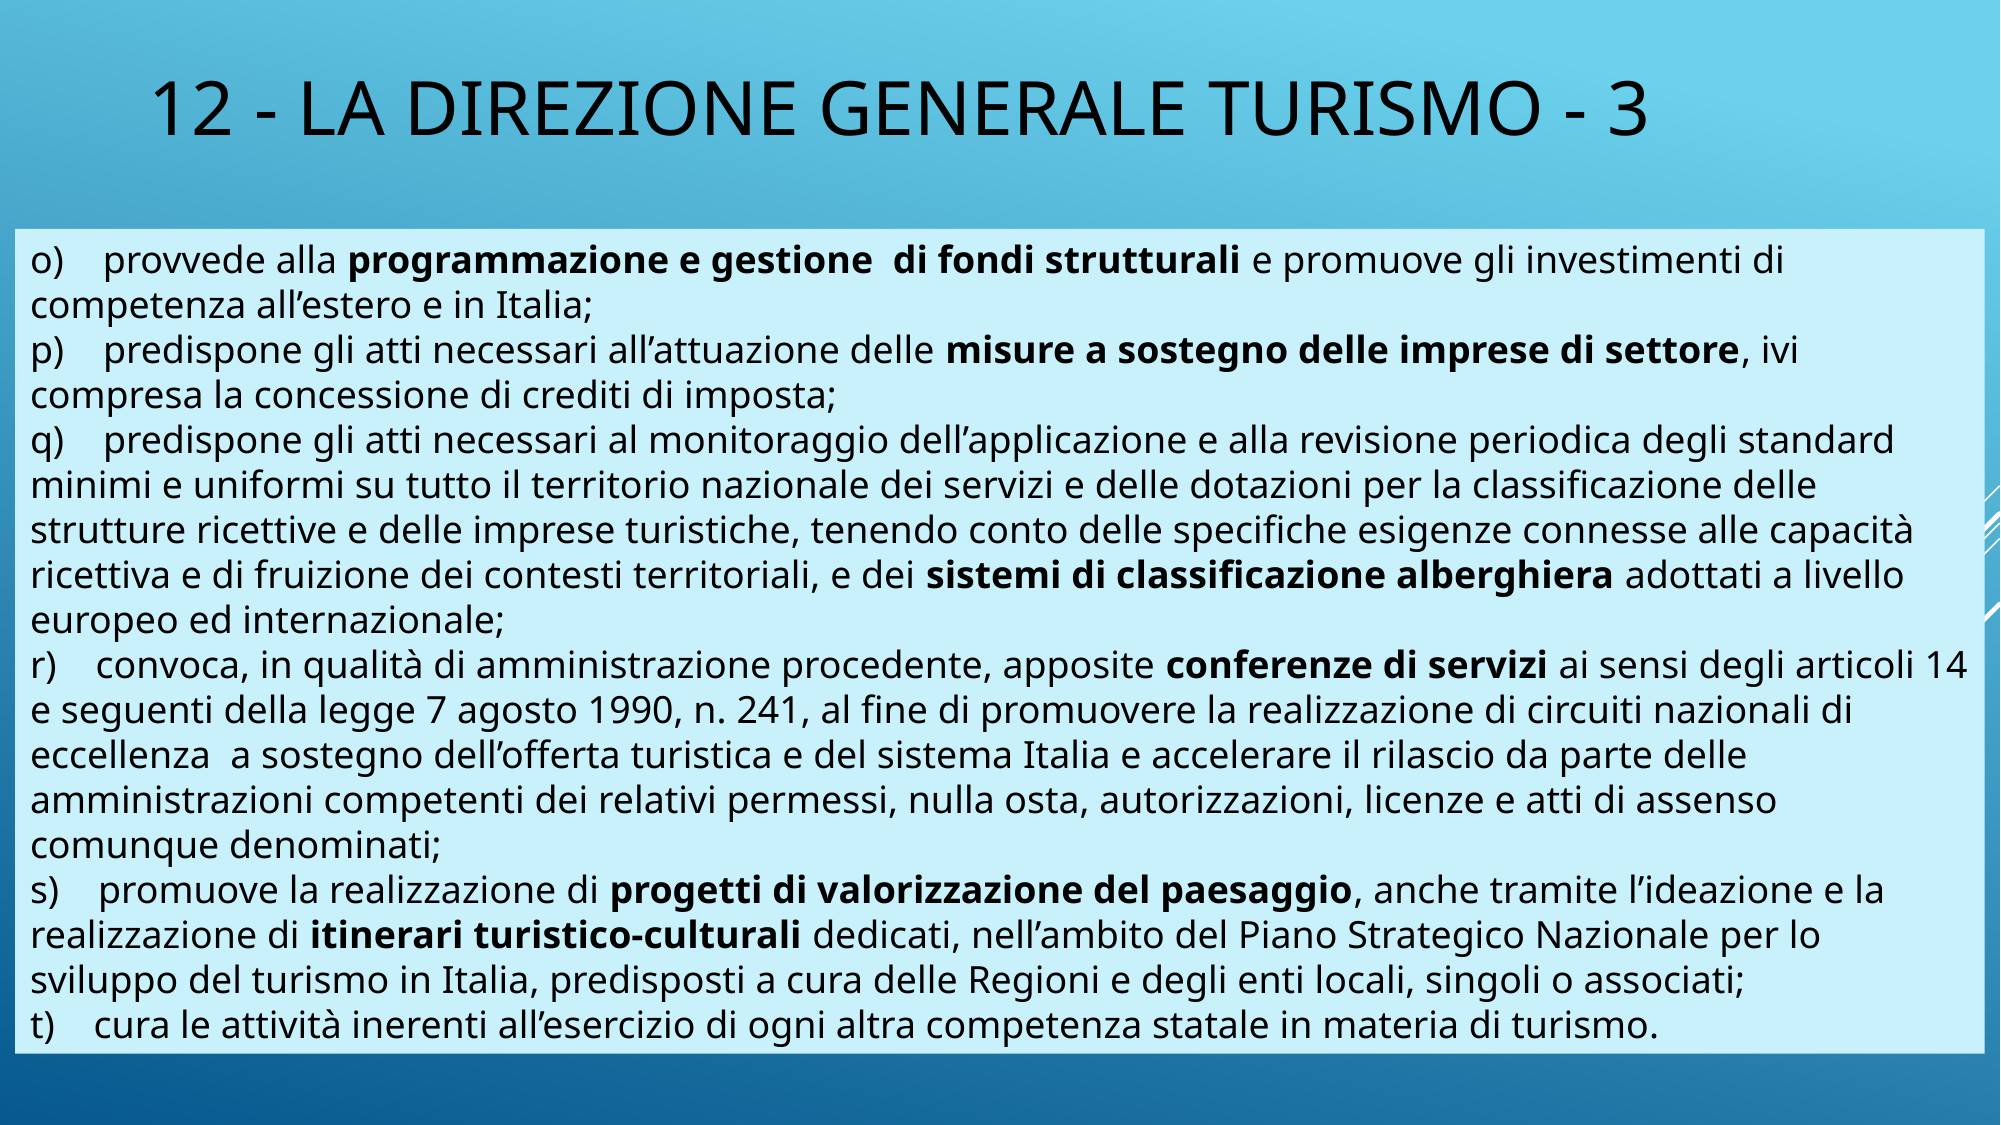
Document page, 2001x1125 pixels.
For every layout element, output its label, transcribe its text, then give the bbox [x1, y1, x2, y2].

title 12 - LA DIREZIONE GENERALE turismo - 3 [133, 0, 1833, 228]
text_box o) provvede alla programmazione e gestione di fondi strutturali e promuove gli investimenti di competenza all’estero e in Italia; p) predispone gli atti necessari all’attuazione delle misure a sostegno delle imprese di settore, ivi compresa la concessione di crediti di imposta; q) predispone gli atti necessari al monitoraggio dell’applicazione e alla revisione periodica degli standard minimi e uniformi su tutto il territorio nazionale dei servizi e delle dotazioni per la classificazione delle strutture ricettive e delle imprese turistiche, tenendo conto delle specifiche esigenze connesse alle capacità ricettiva e di fruizione dei contesti territoriali, e dei sistemi di classificazione alberghiera adottati a livello europeo ed internazionale; r) convoca, in qualità di amministrazione procedente, apposite conferenze di servizi ai sensi degli articoli 14 e seguenti della legge 7 agosto 1990, n. 241, al fine di promuovere la realizzazione di circuiti nazionali di eccellenza a sostegno dell’offerta turistica e del sistema Italia e accelerare il rilascio da parte delle amministrazioni competenti dei relativi permessi, nulla osta, autorizzazioni, licenze e atti di assenso comunque denominati; s) promuove la realizzazione di progetti di valorizzazione del paesaggio, anche tramite l’ideazione e la realizzazione di itinerari turistico-culturali dedicati, nell’ambito del Piano Strategico Nazionale per lo sviluppo del turismo in Italia, predisposti a cura delle Regioni e degli enti locali, singoli o associati; t) cura le attività inerenti all’esercizio di ogni altra competenza statale in materia di turismo. [15, 228, 1985, 1054]
